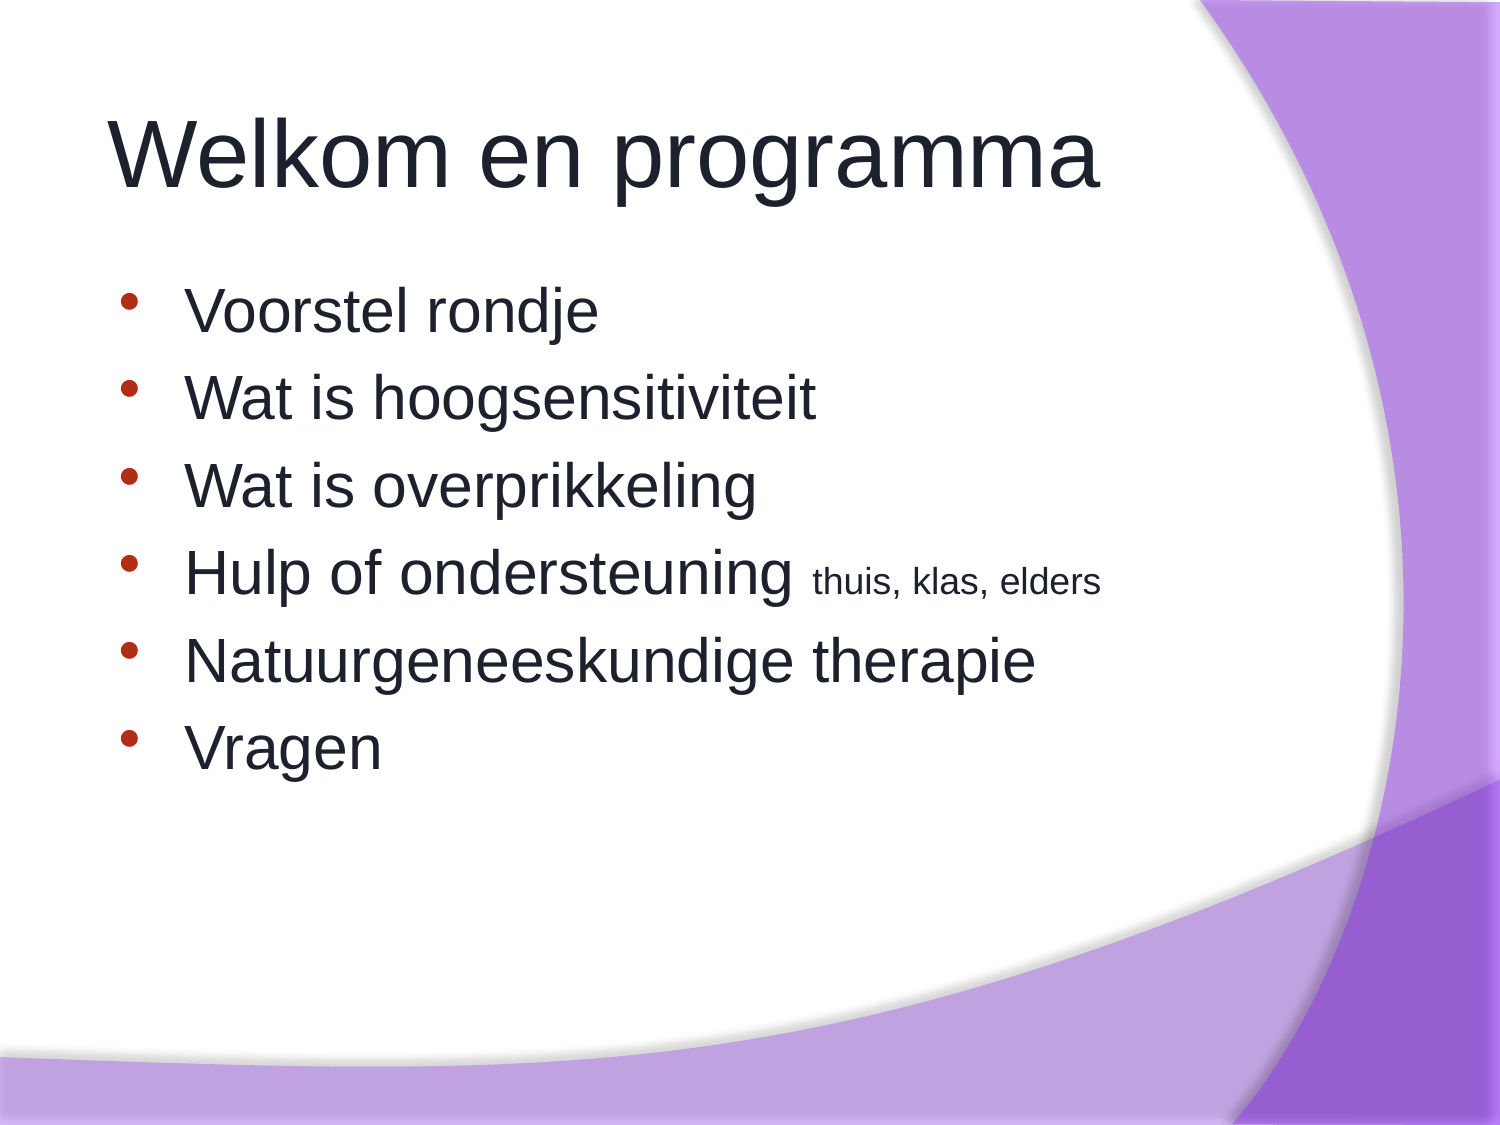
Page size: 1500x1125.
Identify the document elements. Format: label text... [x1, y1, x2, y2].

list Voorstel rondje Wat is hoogsensitiviteit Wat is overprikkeling Hulp of ondersteuning thuis, klas, elders Natuurgeneeskundige therapie Vragen [100, 262, 1253, 1005]
title Welkom en programma [100, 90, 1300, 209]
